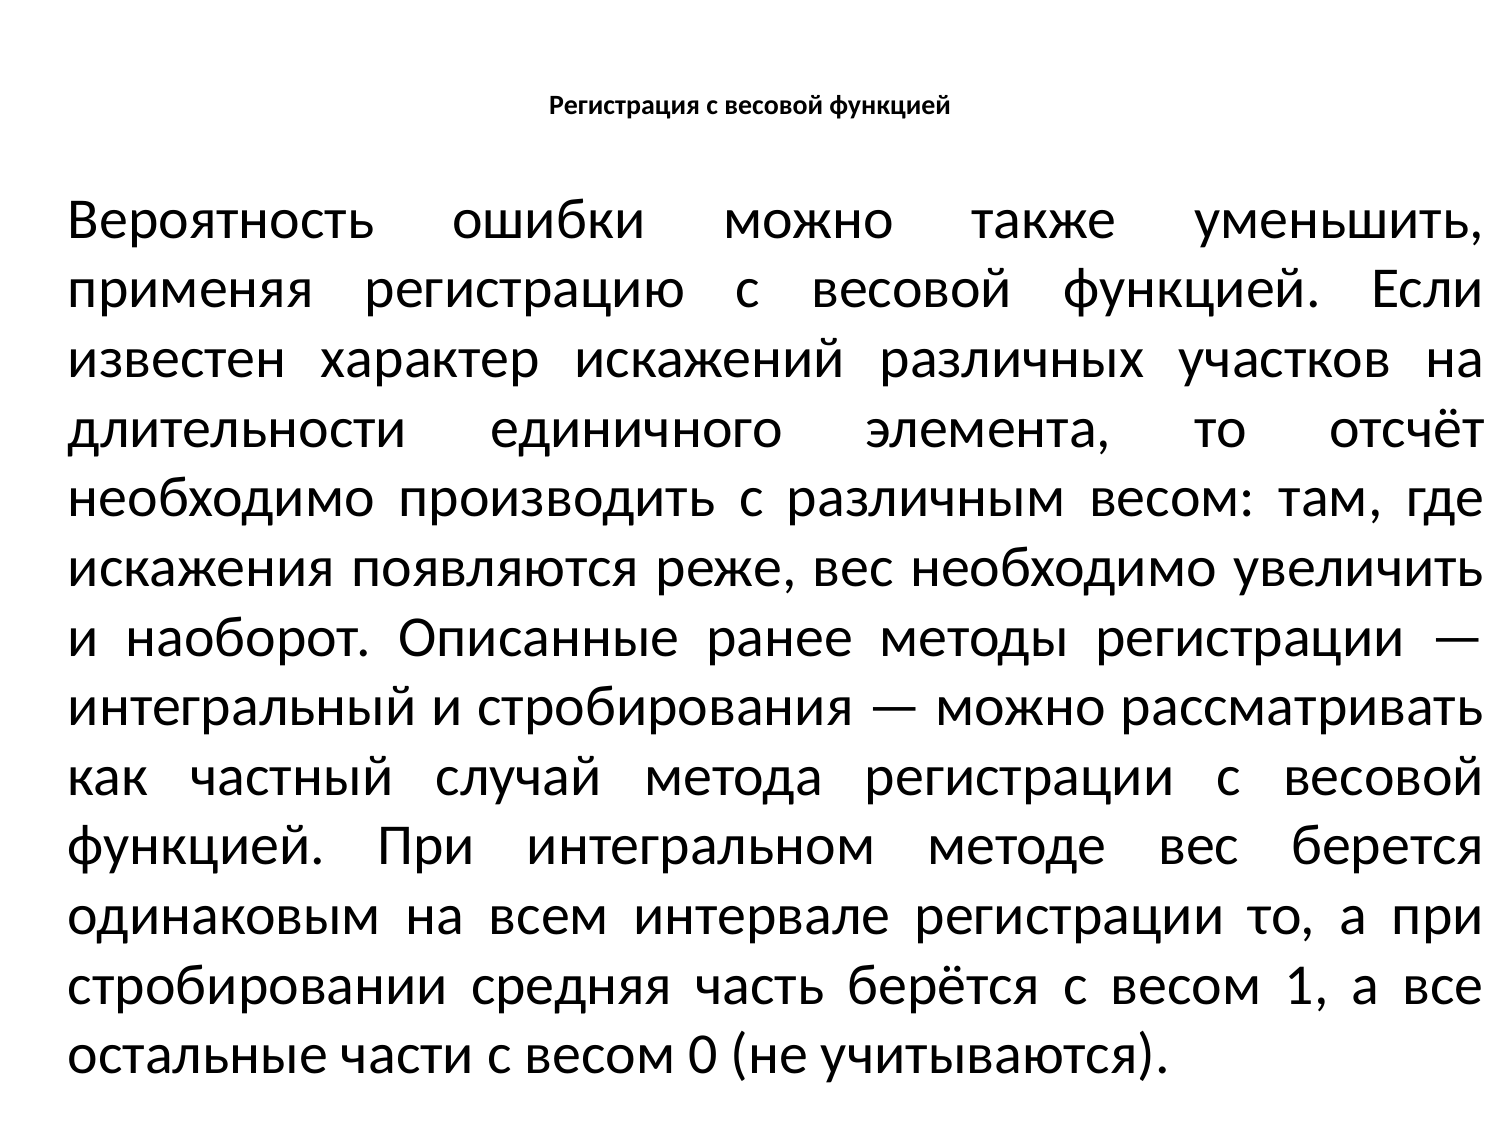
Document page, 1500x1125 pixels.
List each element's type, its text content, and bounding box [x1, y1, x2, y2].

list Вероятность ошибки можно также уменьшить, применяя регистрацию с весовой функцией. Если известен характер искажений различных участков на длительности единичного элемента, то отсчёт необходимо производить с различным весом: там, где искажения появляются реже, вес необходимо увеличить и наоборот. Описанные ранее методы регистрации — интегральный и стробирования — можно рассматривать как частный случай метода регистрации с весовой функцией. При интегральном методе вес берется одинаковым на всем интервале регистрации τo, а при стробировании средняя часть берётся с весом 1, а все остальные части с весом 0 (не учитываются). [0, 172, 1500, 1125]
title Регистрация с весовой функцией [75, 45, 1425, 161]
